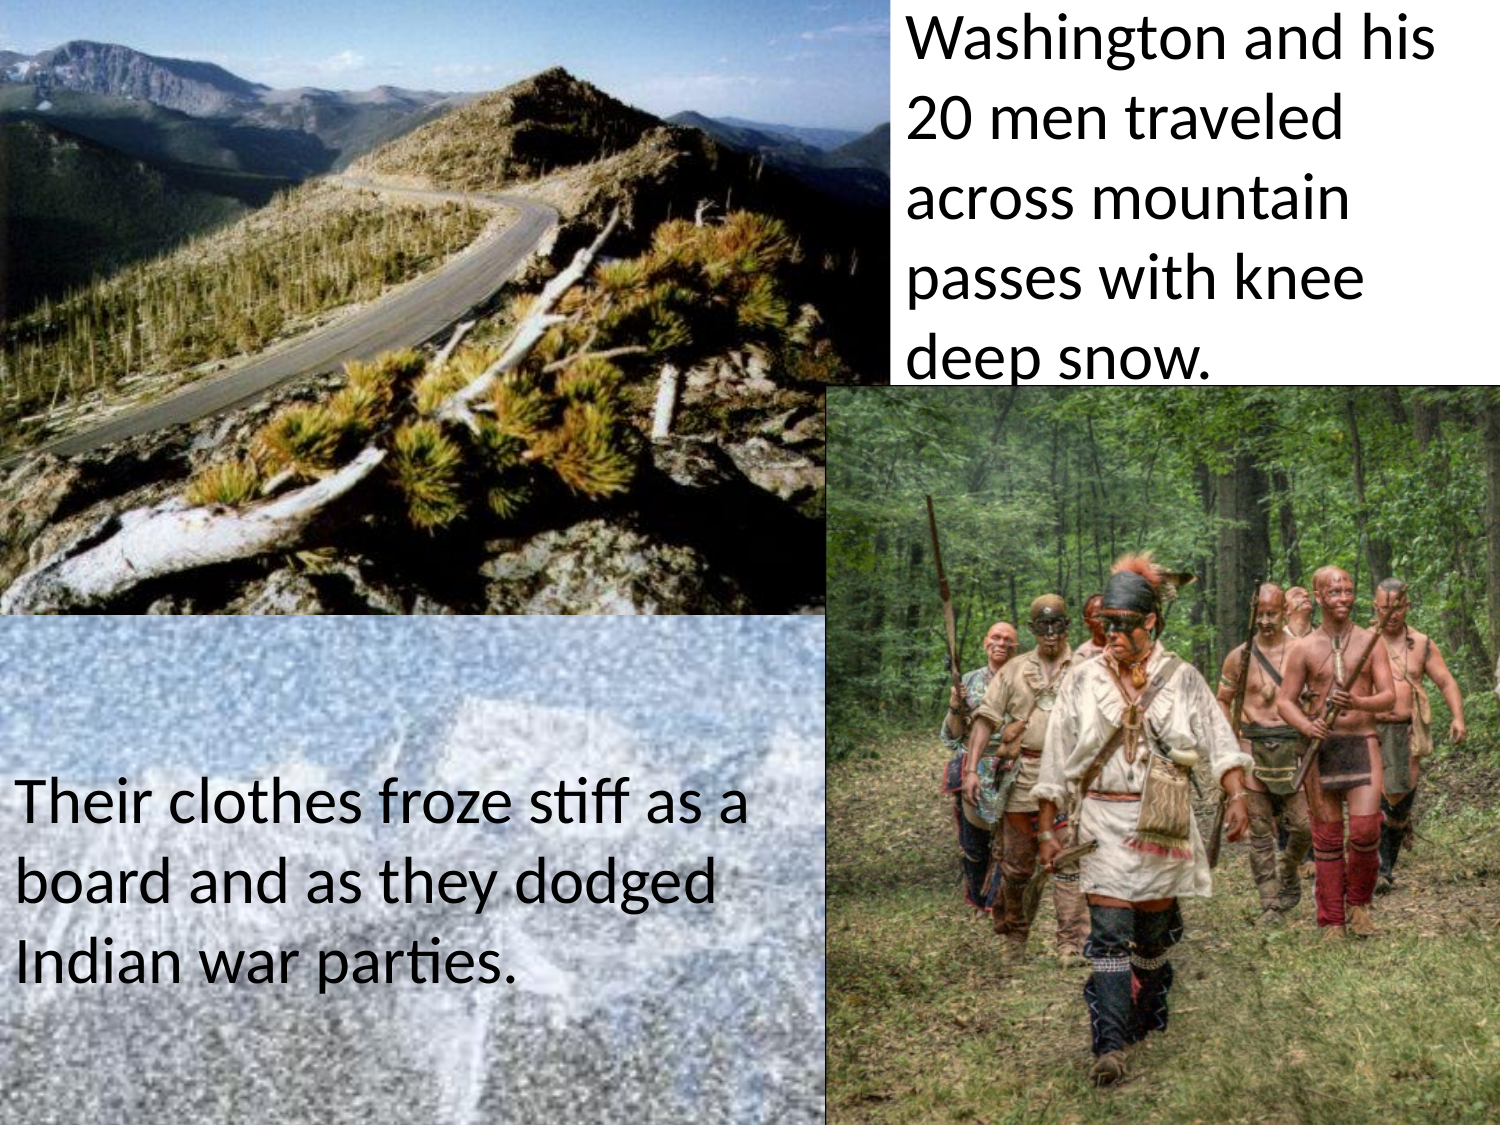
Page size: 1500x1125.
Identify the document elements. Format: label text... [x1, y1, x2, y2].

text_box [0, 0, 891, 610]
text_box Washington and his 20 men traveled across mountain passes with knee deep snow. [899, 0, 1500, 384]
picture [0, 385, 1500, 1125]
